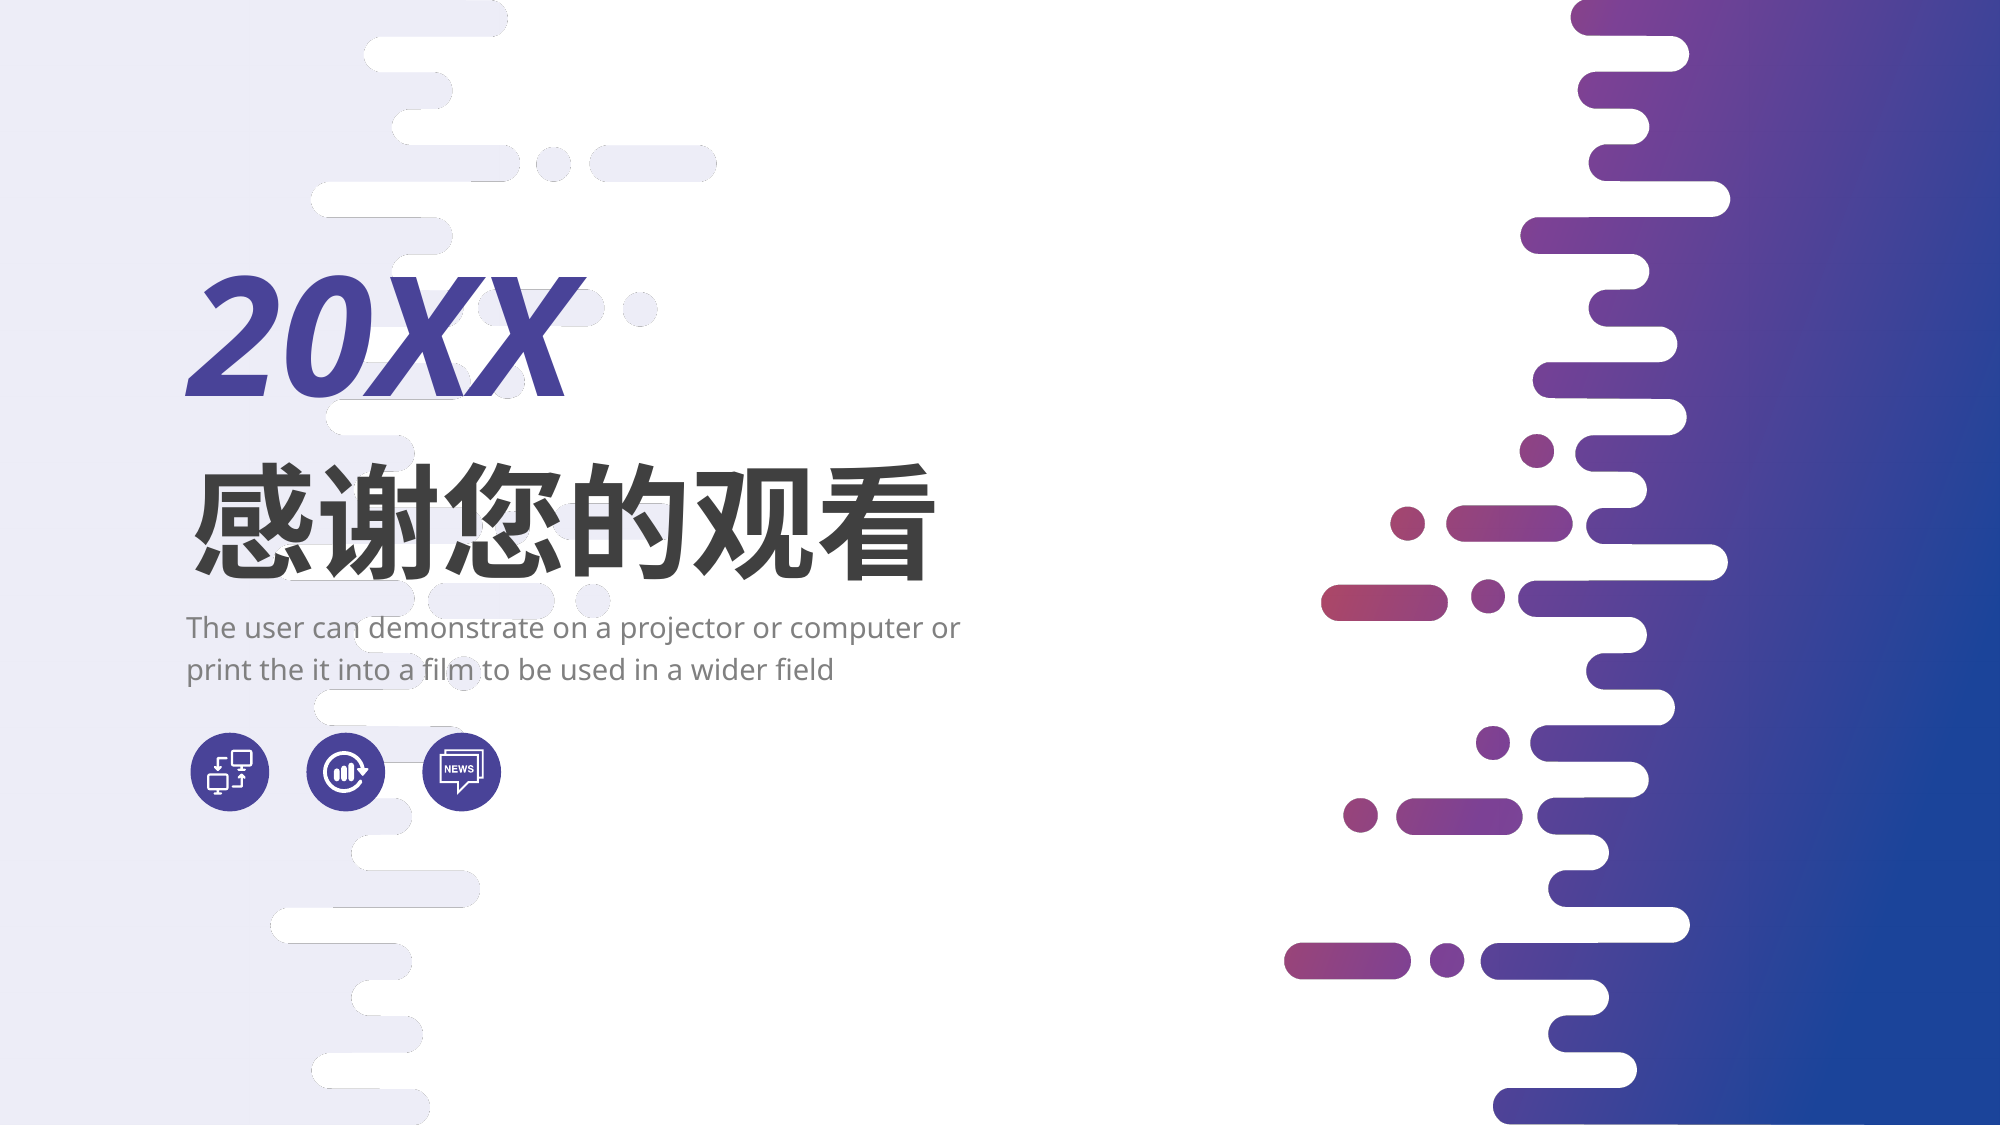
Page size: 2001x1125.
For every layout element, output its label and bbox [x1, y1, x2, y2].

text_box [422, 732, 502, 812]
picture [0, 0, 2000, 1125]
text_box [190, 732, 270, 812]
text_box [306, 732, 386, 812]
